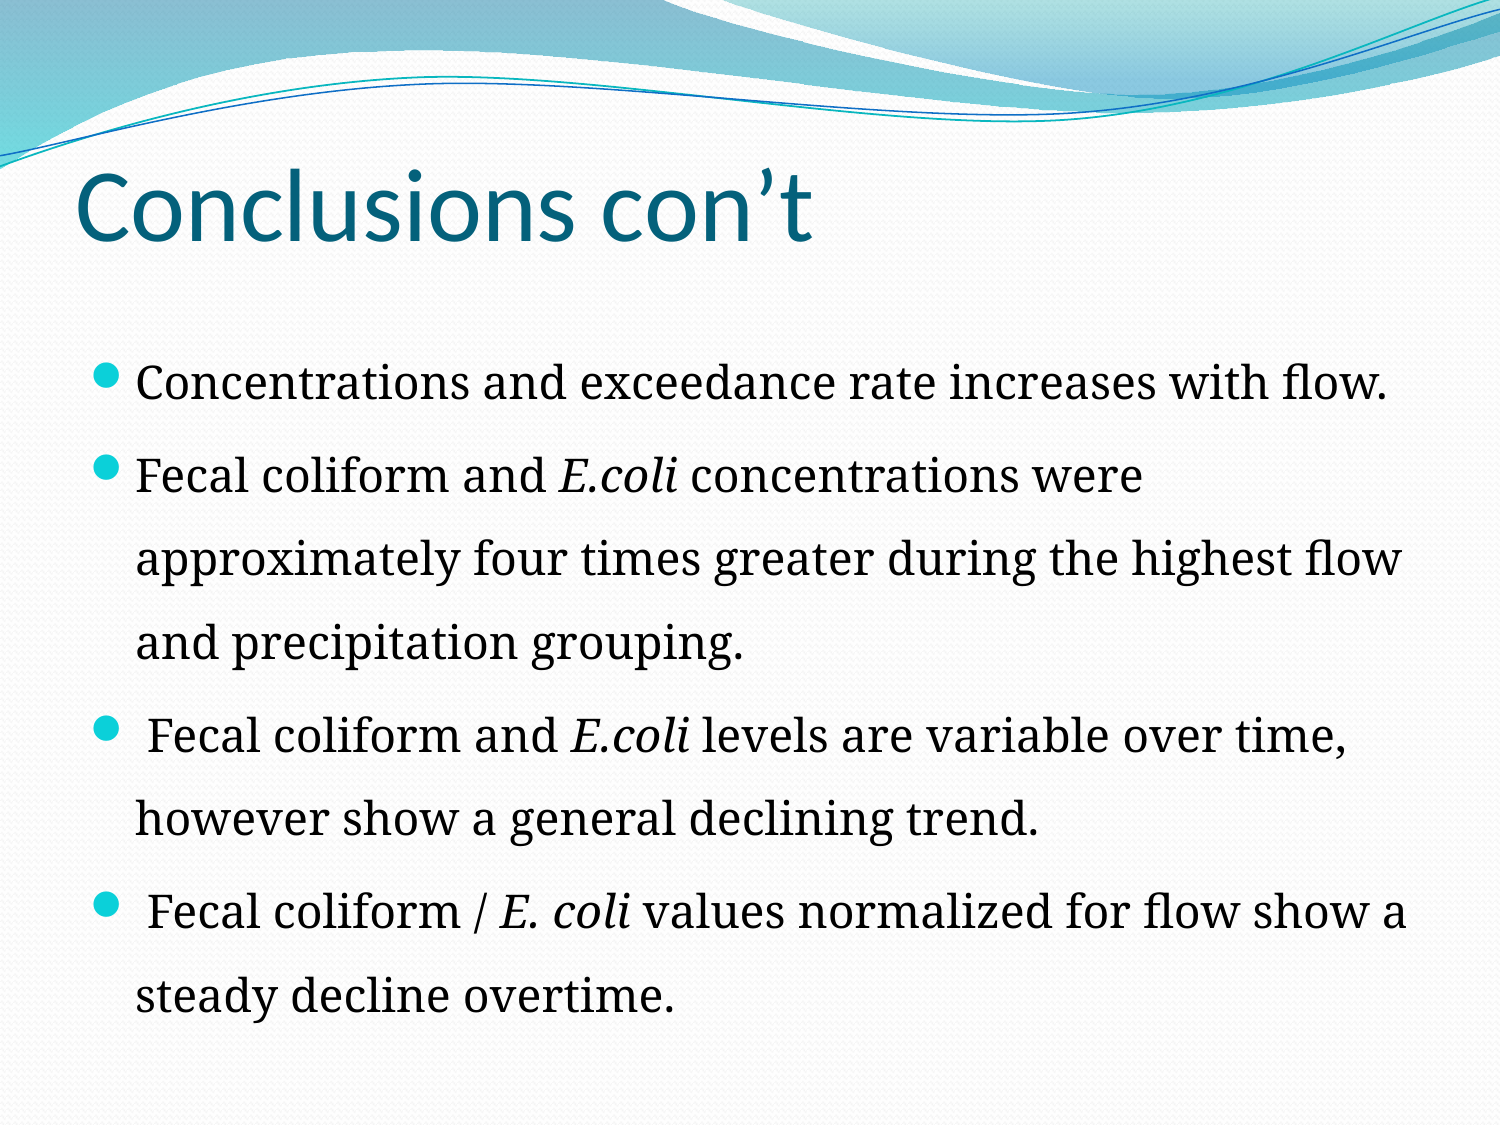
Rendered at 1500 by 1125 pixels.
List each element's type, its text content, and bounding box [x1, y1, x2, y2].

title Conclusions con’t [75, 115, 1425, 263]
list Concentrations and exceedance rate increases with flow. Fecal coliform and E.coli concentrations were approximately four times greater during the highest flow and precipitation grouping. Fecal coliform and E.coli levels are variable over time, however show a general declining trend. Fecal coliform / E. coli values normalized for flow show a steady decline overtime. [75, 317, 1425, 1038]
